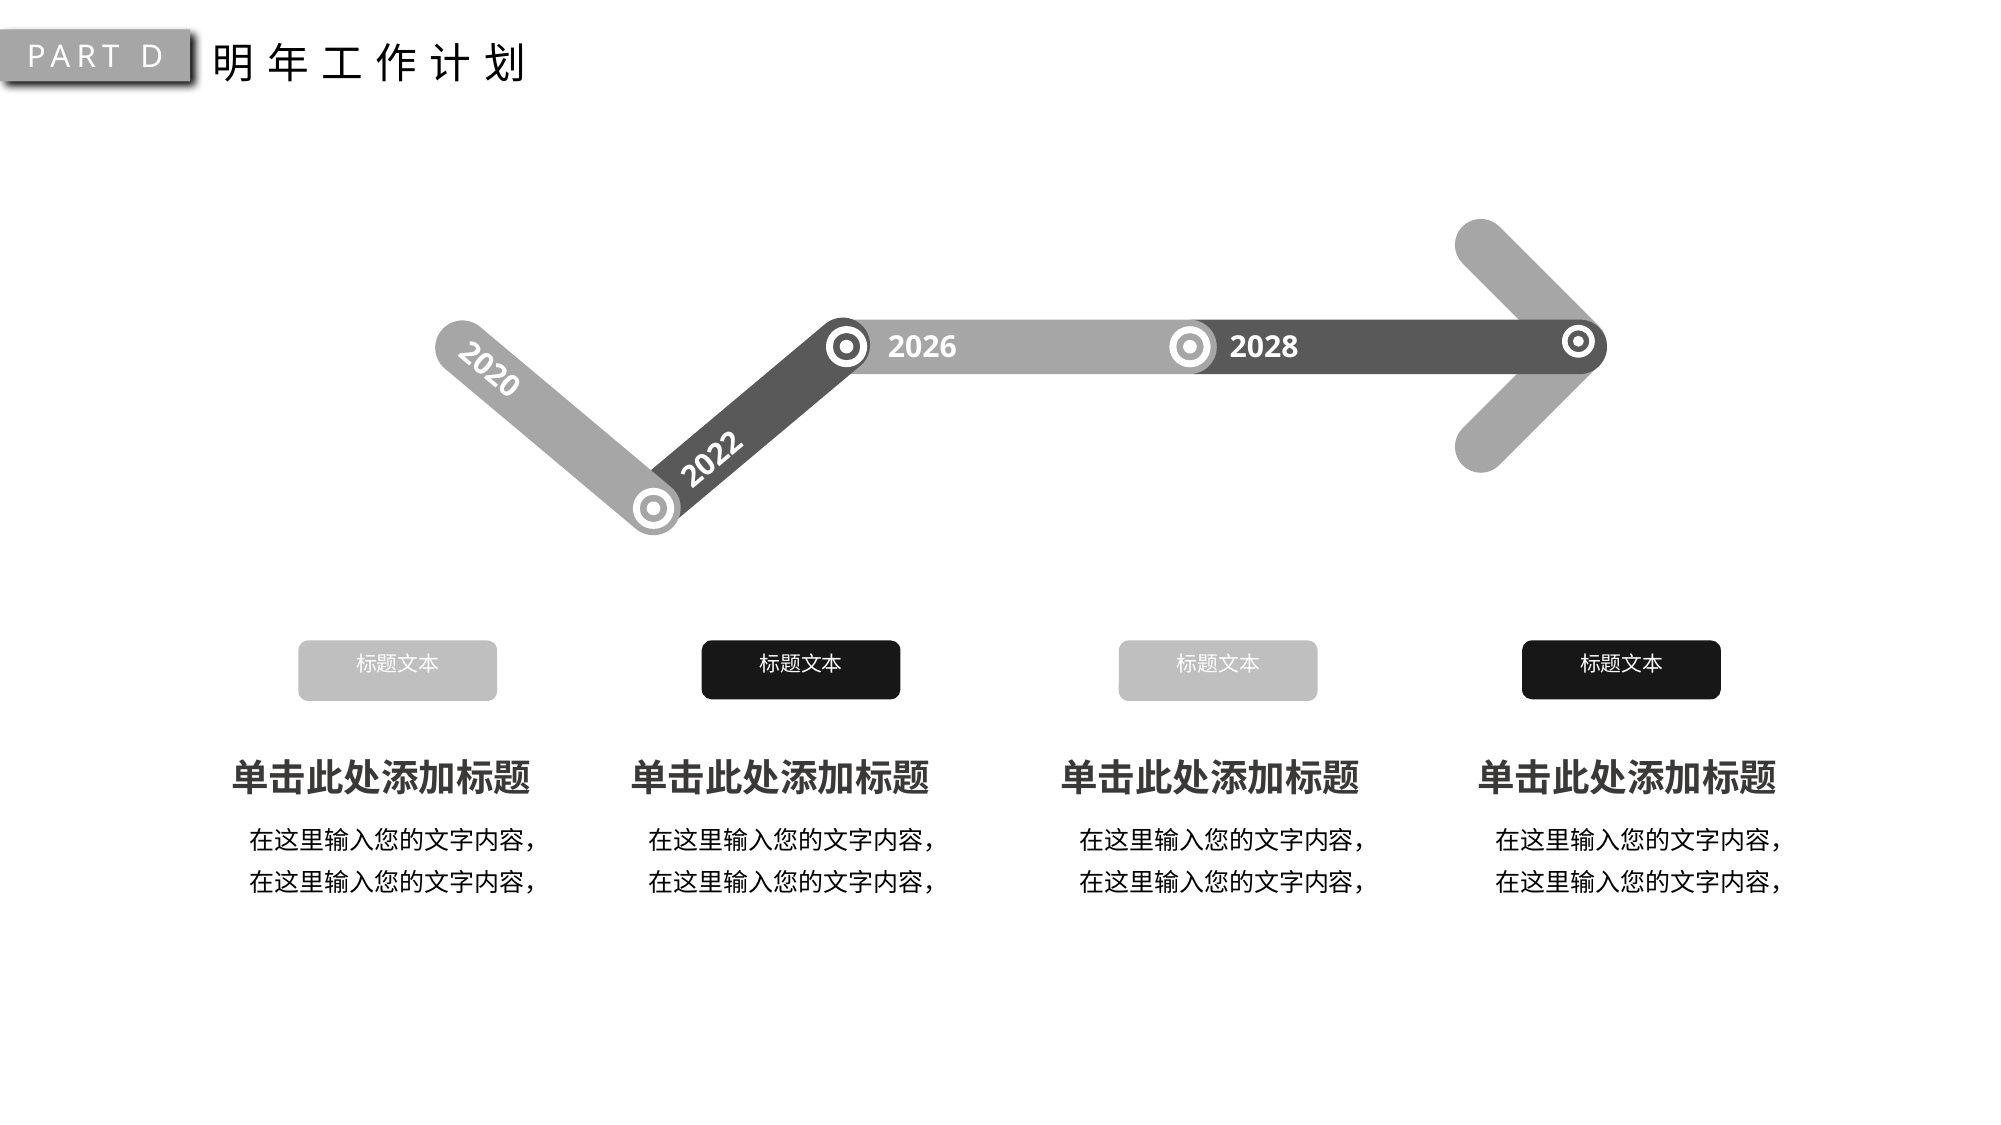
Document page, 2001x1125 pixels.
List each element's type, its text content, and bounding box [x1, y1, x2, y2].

text_box 明年工作计划 [198, 29, 541, 95]
text_box 单击此处添加标题 [1045, 746, 1376, 806]
text_box 在这里输入您的文字内容， 在这里输入您的文字内容， [1438, 817, 1854, 905]
text_box 在这里输入您的文字内容， 在这里输入您的文字内容， [591, 817, 1007, 905]
text_box 在这里输入您的文字内容， 在这里输入您的文字内容， [192, 817, 591, 905]
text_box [298, 218, 1721, 701]
text_box 单击此处添加标题 [615, 746, 945, 806]
text_box PART D [0, 29, 191, 82]
text_box 在这里输入您的文字内容， 在这里输入您的文字内容， [1021, 817, 1437, 905]
text_box 单击此处添加标题 [216, 746, 547, 806]
text_box 单击此处添加标题 [1462, 746, 1793, 806]
